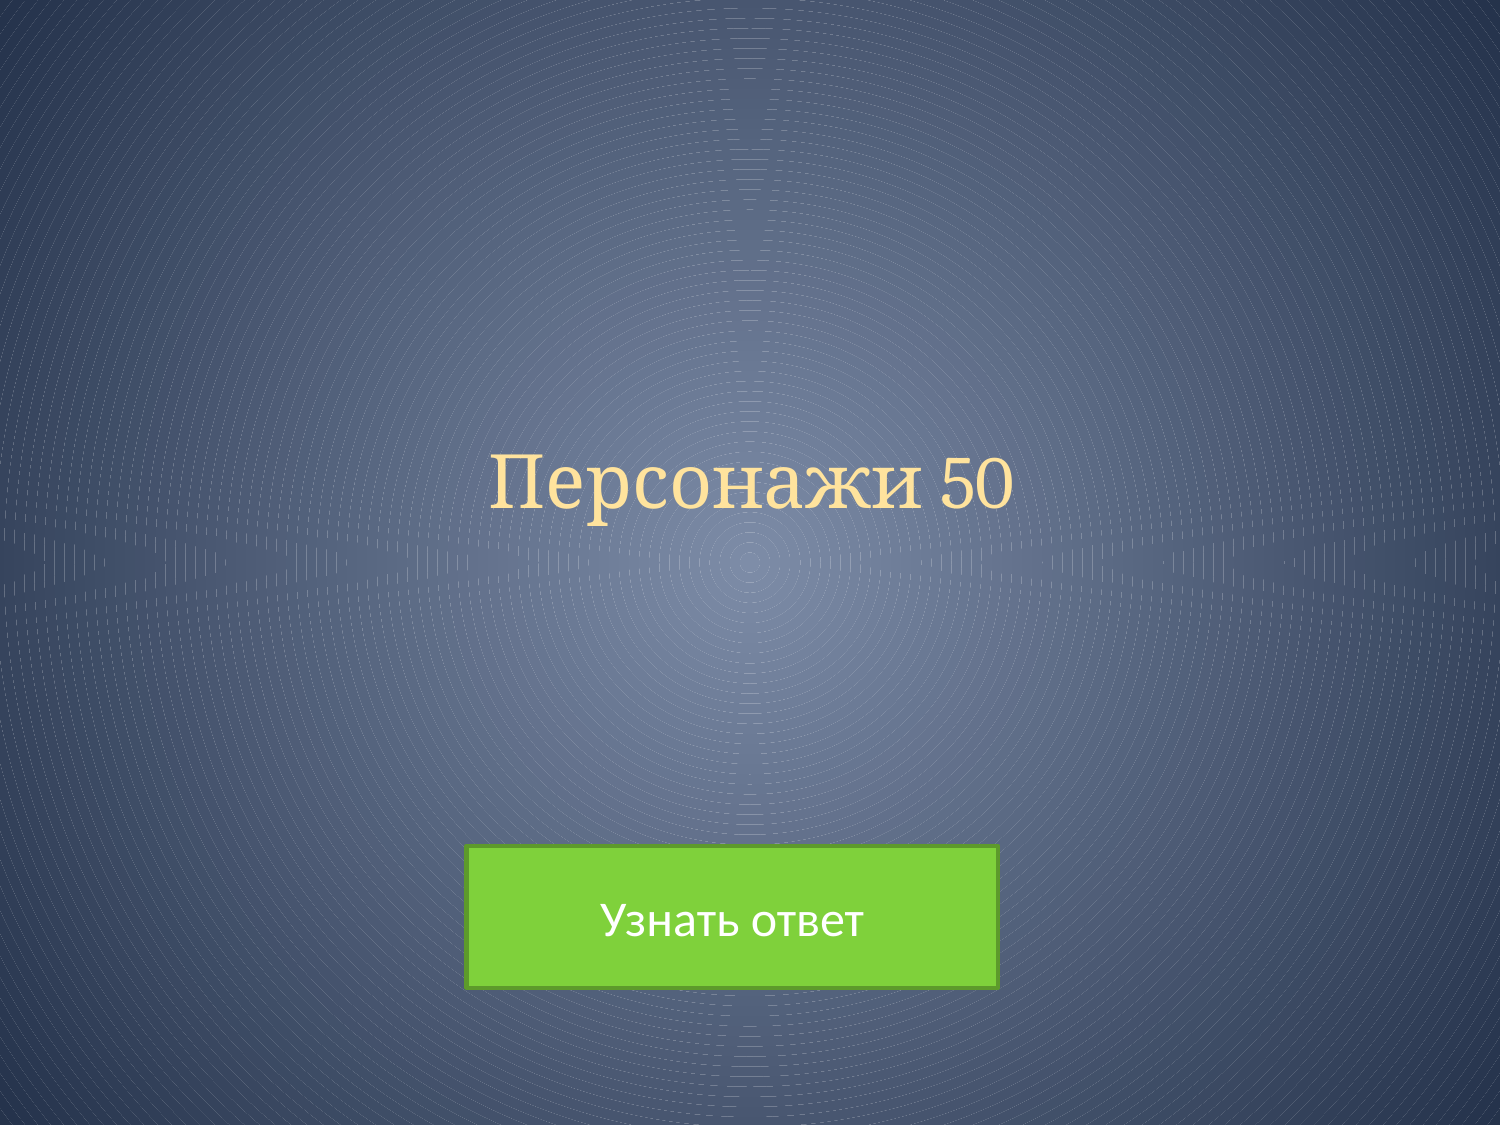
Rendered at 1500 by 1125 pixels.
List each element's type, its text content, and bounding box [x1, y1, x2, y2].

title Персонажи 50 [76, 385, 1427, 573]
